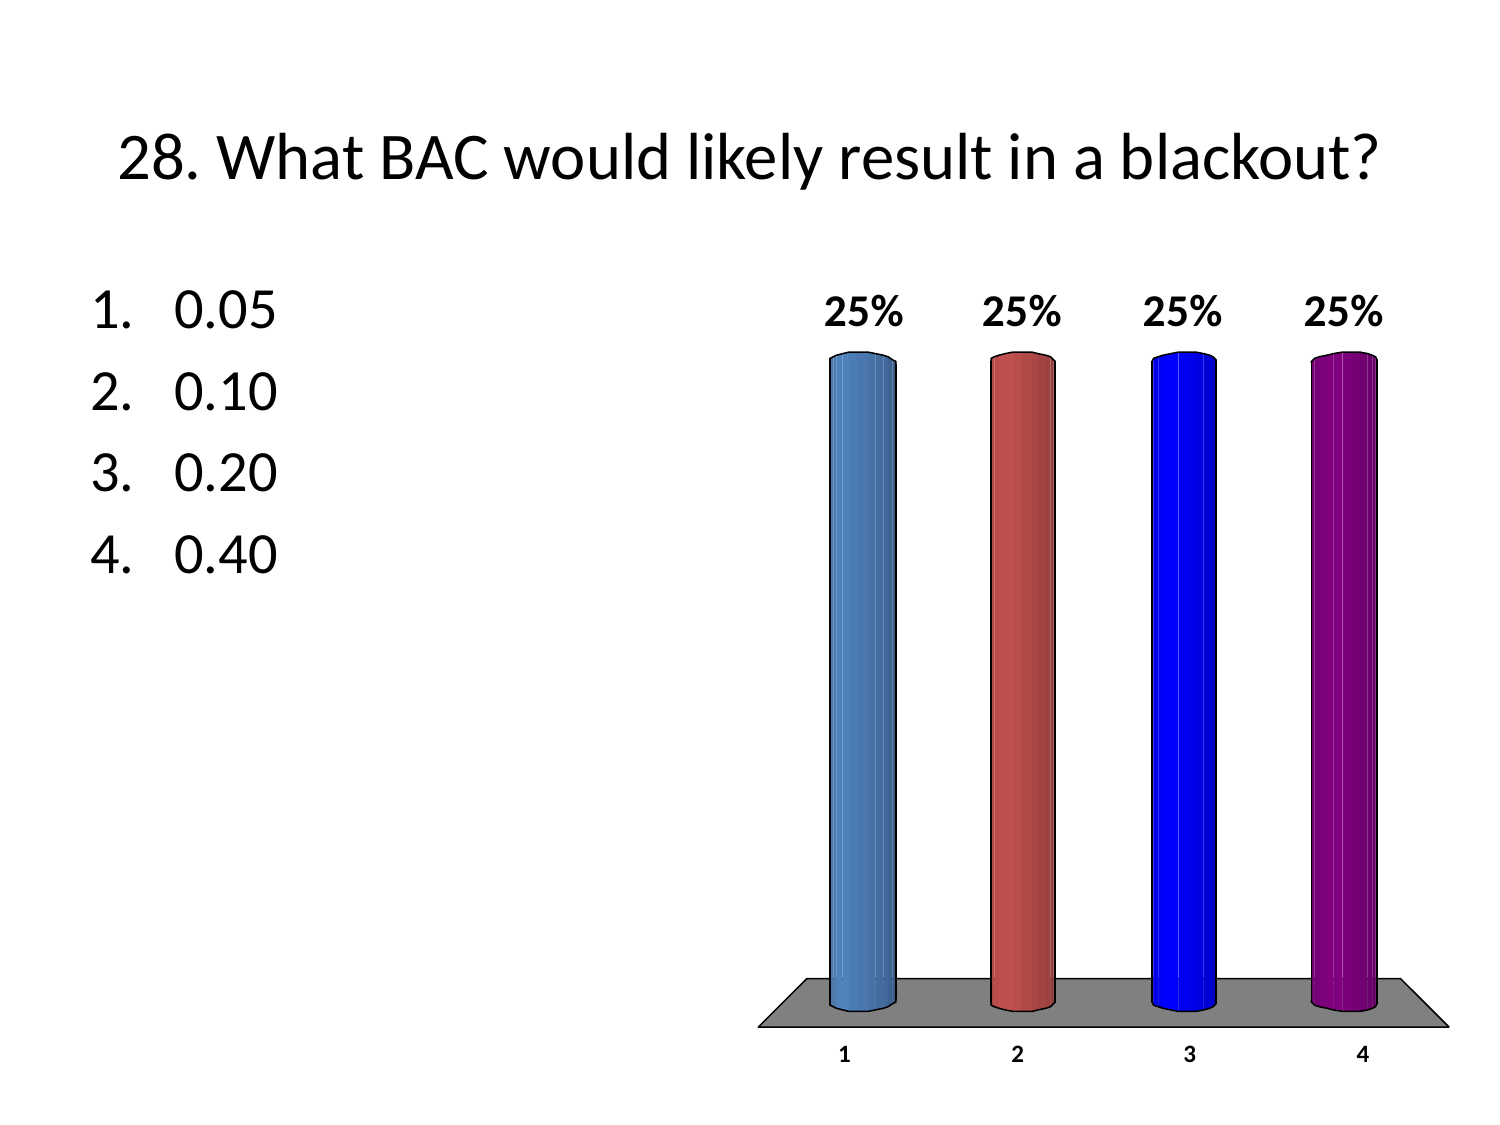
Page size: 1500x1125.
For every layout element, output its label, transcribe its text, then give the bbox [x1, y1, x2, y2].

list 0.05 0.10 0.20 0.40 [75, 262, 750, 1005]
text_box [739, 270, 1490, 1115]
title 28. What BAC would likely result in a blackout? [75, 59, 1425, 247]
